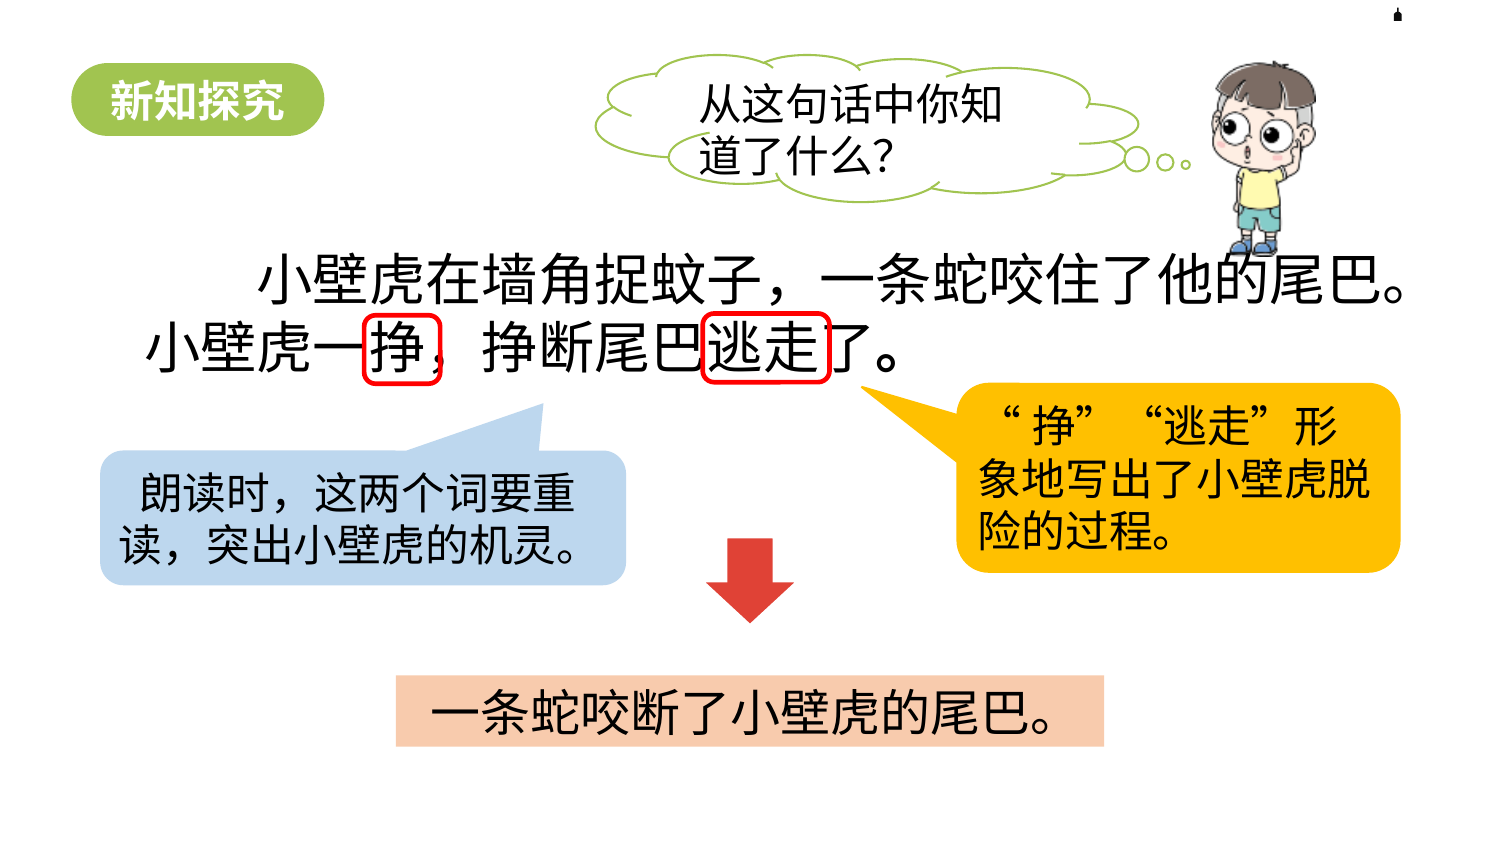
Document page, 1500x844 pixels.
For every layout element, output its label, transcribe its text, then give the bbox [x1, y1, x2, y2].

text_box 小壁虎在墙角捉蚊子，一条蛇咬住了他的尾巴。小壁虎一挣，挣断尾巴逃走了。 [132, 238, 1400, 386]
text_box 一条蛇咬断了小壁虎的尾巴。 [395, 675, 1105, 747]
text_box [701, 312, 831, 384]
text_box [363, 314, 442, 385]
picture [1211, 58, 1316, 257]
text_box “挣”“逃走”形象地写出了小壁虎脱险的过程。 [860, 382, 1401, 573]
text_box 新知探究 [70, 61, 326, 137]
text_box 朗读时，这两个词要重读，突出小壁虎的机灵。 [100, 403, 627, 586]
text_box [595, 54, 1138, 202]
text_box [700, 536, 800, 627]
